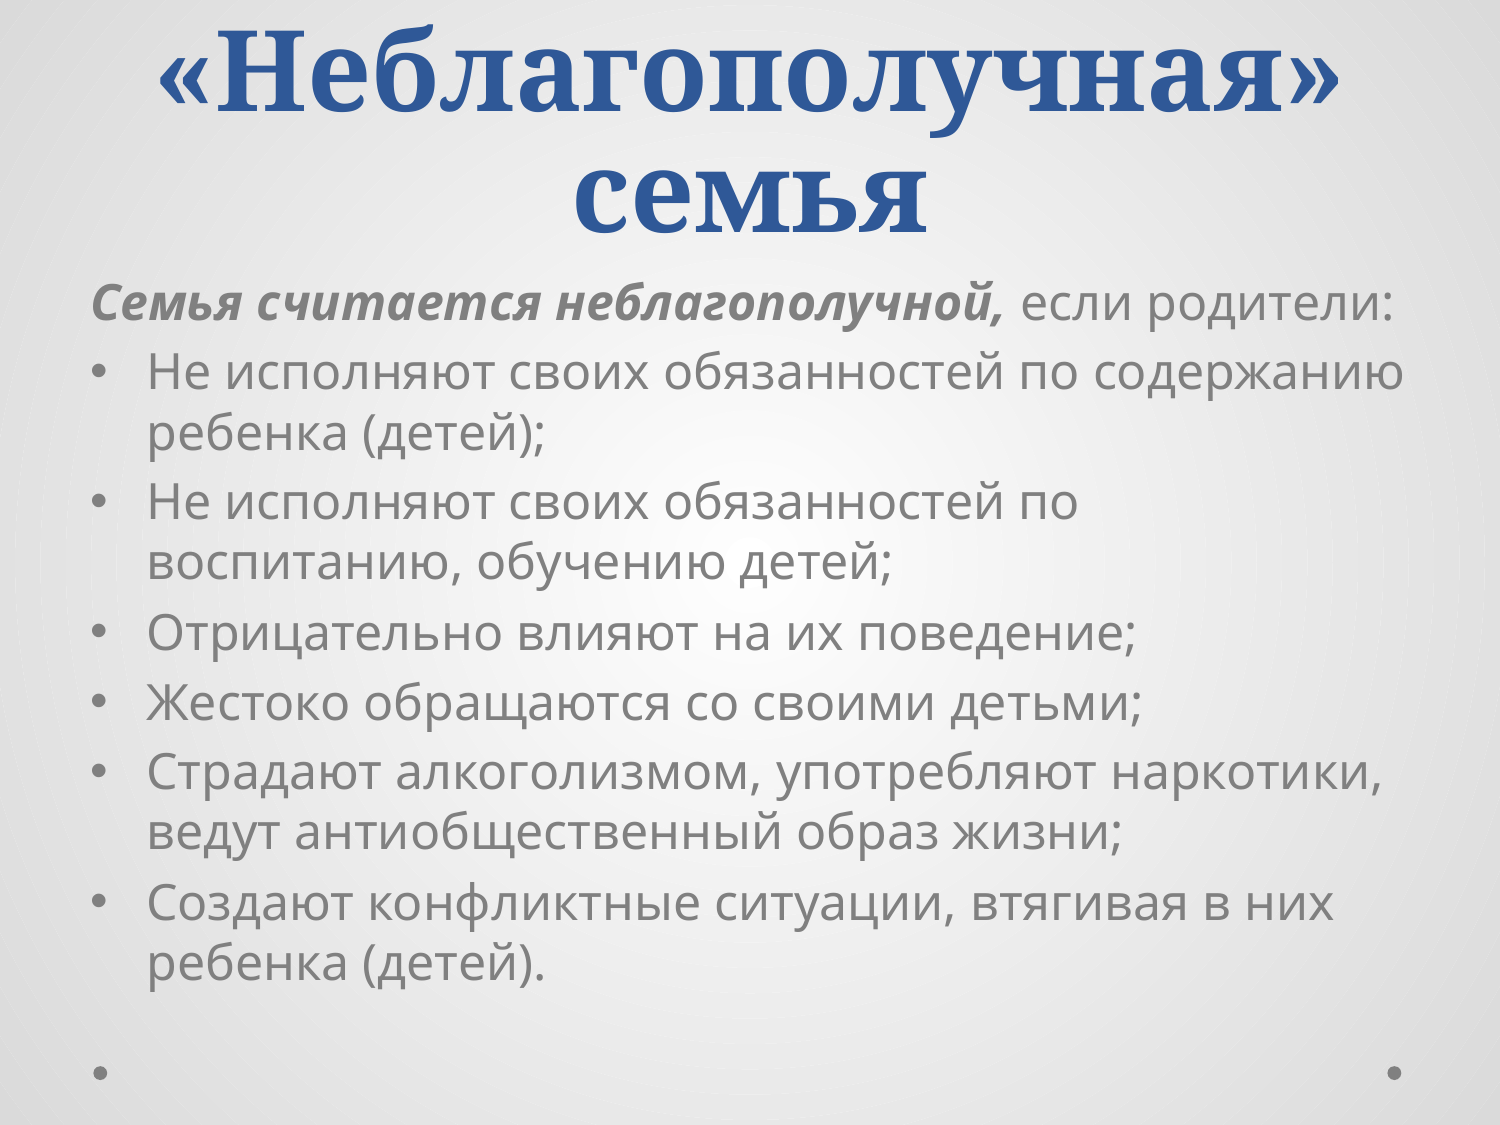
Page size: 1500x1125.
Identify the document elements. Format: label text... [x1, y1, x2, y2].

list Семья считается неблагополучной, если родители: Не исполняют своих обязанностей по содержанию ребенка (детей); Не исполняют своих обязанностей по воспитанию, обучению детей; Отрицательно влияют на их поведение; Жестоко обращаются со своими детьми; Страдают алкоголизмом, употребляют наркотики, ведут антиобщественный образ жизни; Создают конфликтные ситуации, втягивая в них ребенка (детей). [75, 262, 1425, 1005]
title «Неблагополучная» семья [75, 0, 1425, 262]
